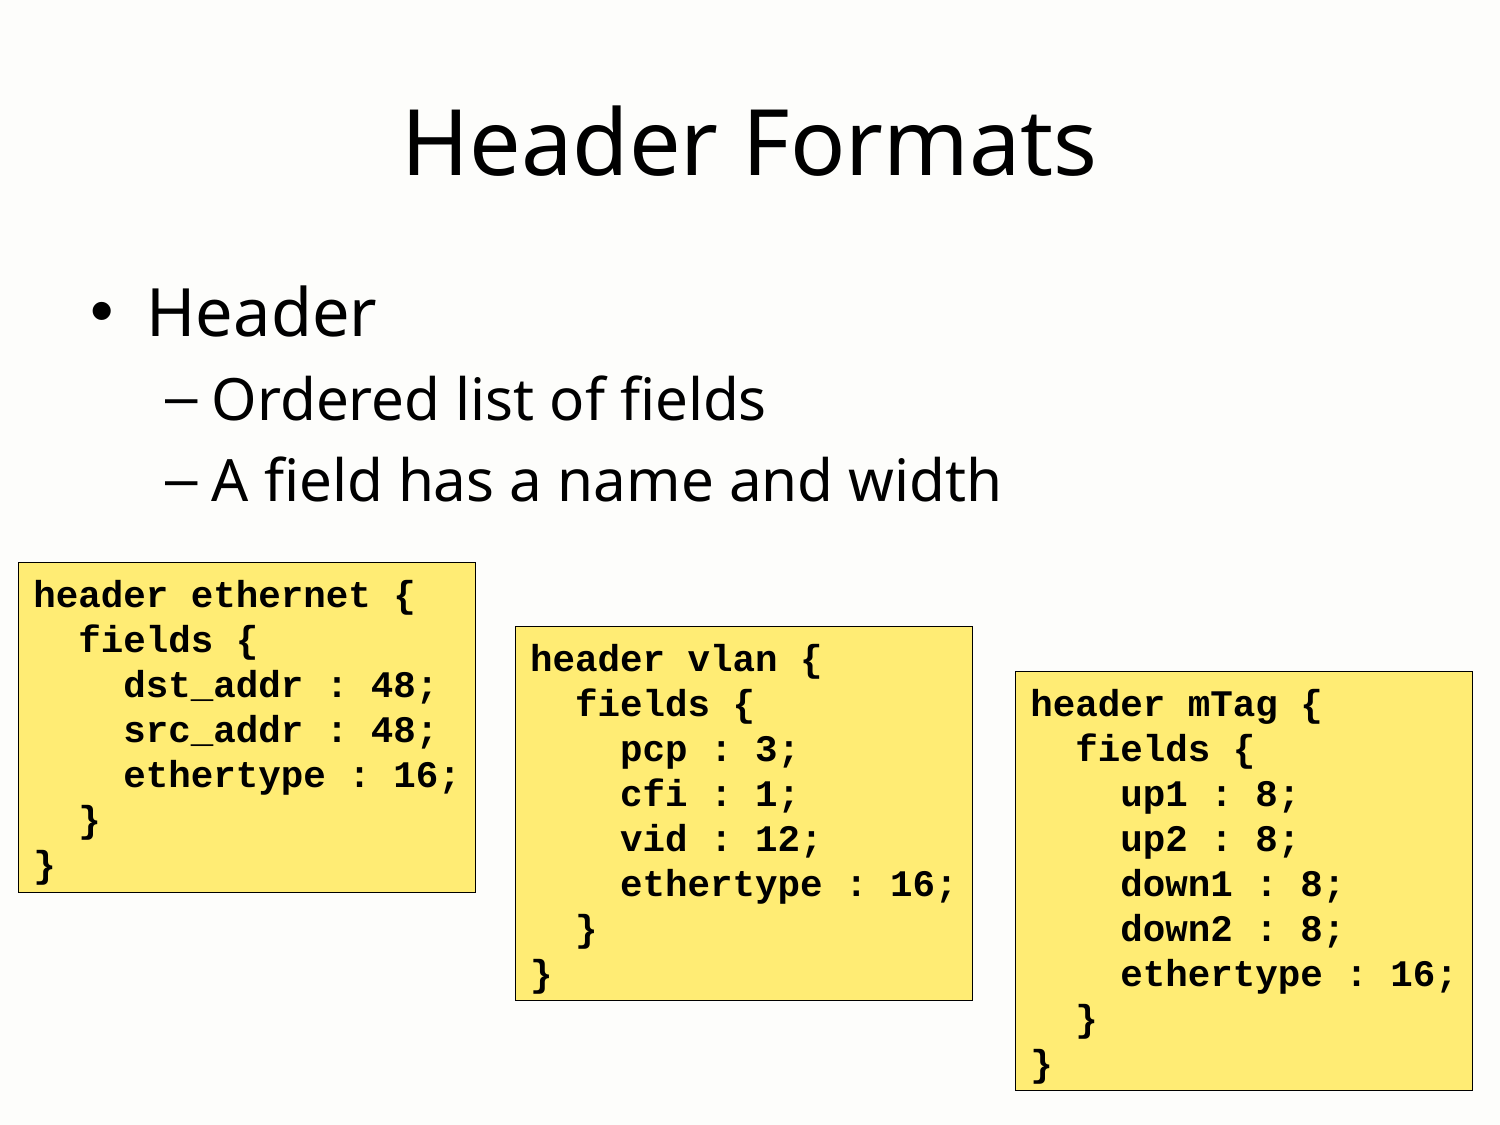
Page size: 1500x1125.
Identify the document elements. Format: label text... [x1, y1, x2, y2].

text_box header ethernet { fields { dst_addr : 48; src_addr : 48; ethertype : 16; } } [18, 562, 476, 893]
list Header Ordered list of fields A field has a name and width [75, 262, 1425, 656]
text_box header mTag { fields { up1 : 8; up2 : 8; down1 : 8; down2 : 8; ethertype : 16; } } [1015, 671, 1473, 1091]
title Header Formats [75, 45, 1425, 233]
text_box header vlan { fields { pcp : 3; cfi : 1; vid : 12; ethertype : 16; } } [515, 626, 973, 1001]
